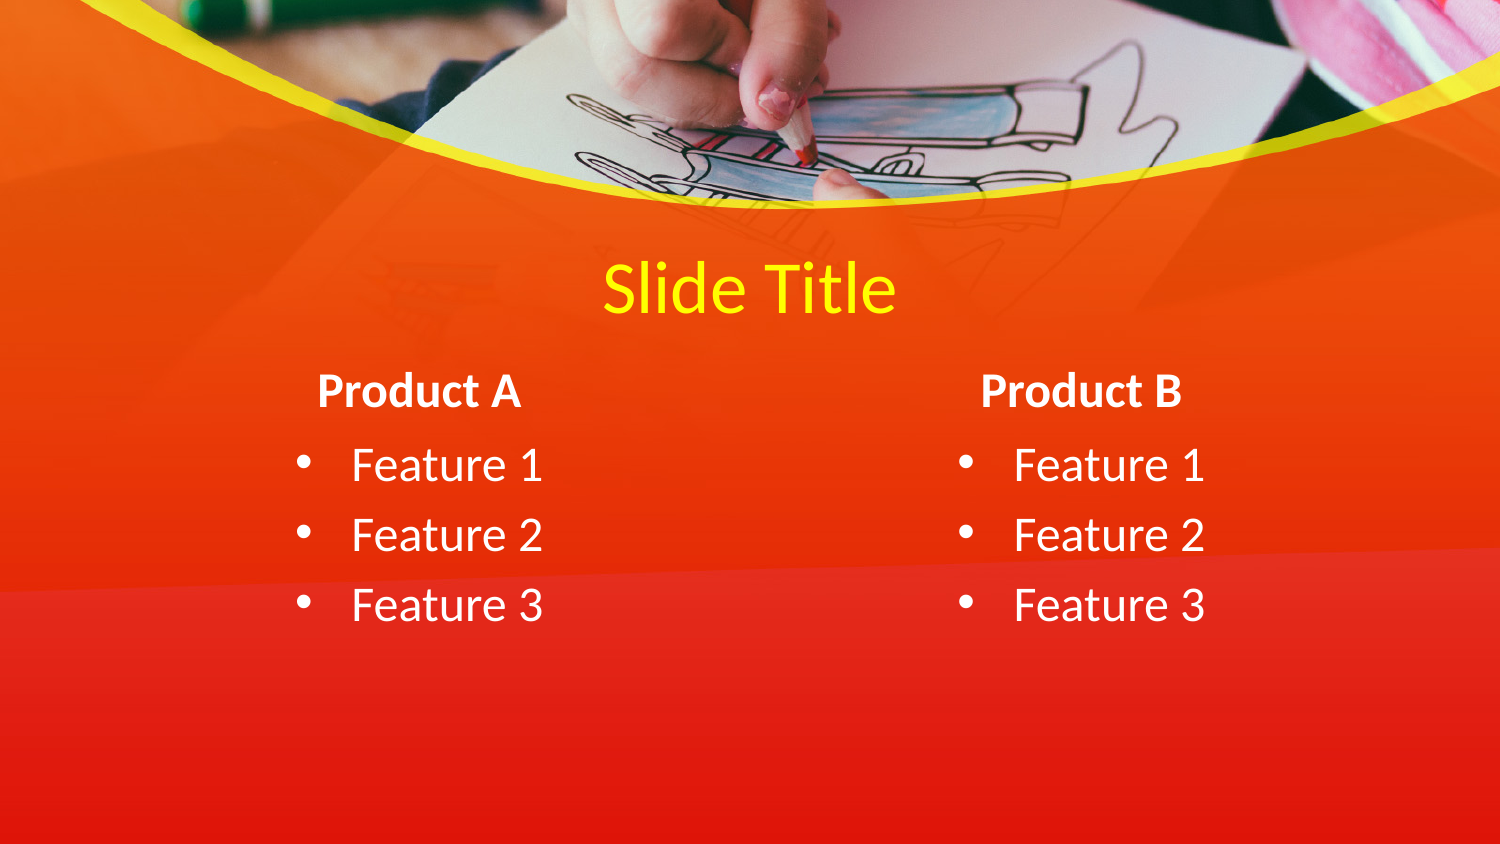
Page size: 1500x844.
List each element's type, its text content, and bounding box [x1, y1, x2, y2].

list Feature 1 Feature 2 Feature 3 [750, 424, 1413, 798]
title Slide Title [86, 221, 1414, 347]
list Feature 1 Feature 2 Feature 3 [88, 424, 750, 798]
list Product A [88, 346, 750, 424]
list Product B [750, 346, 1413, 424]
picture [0, 0, 1500, 844]
